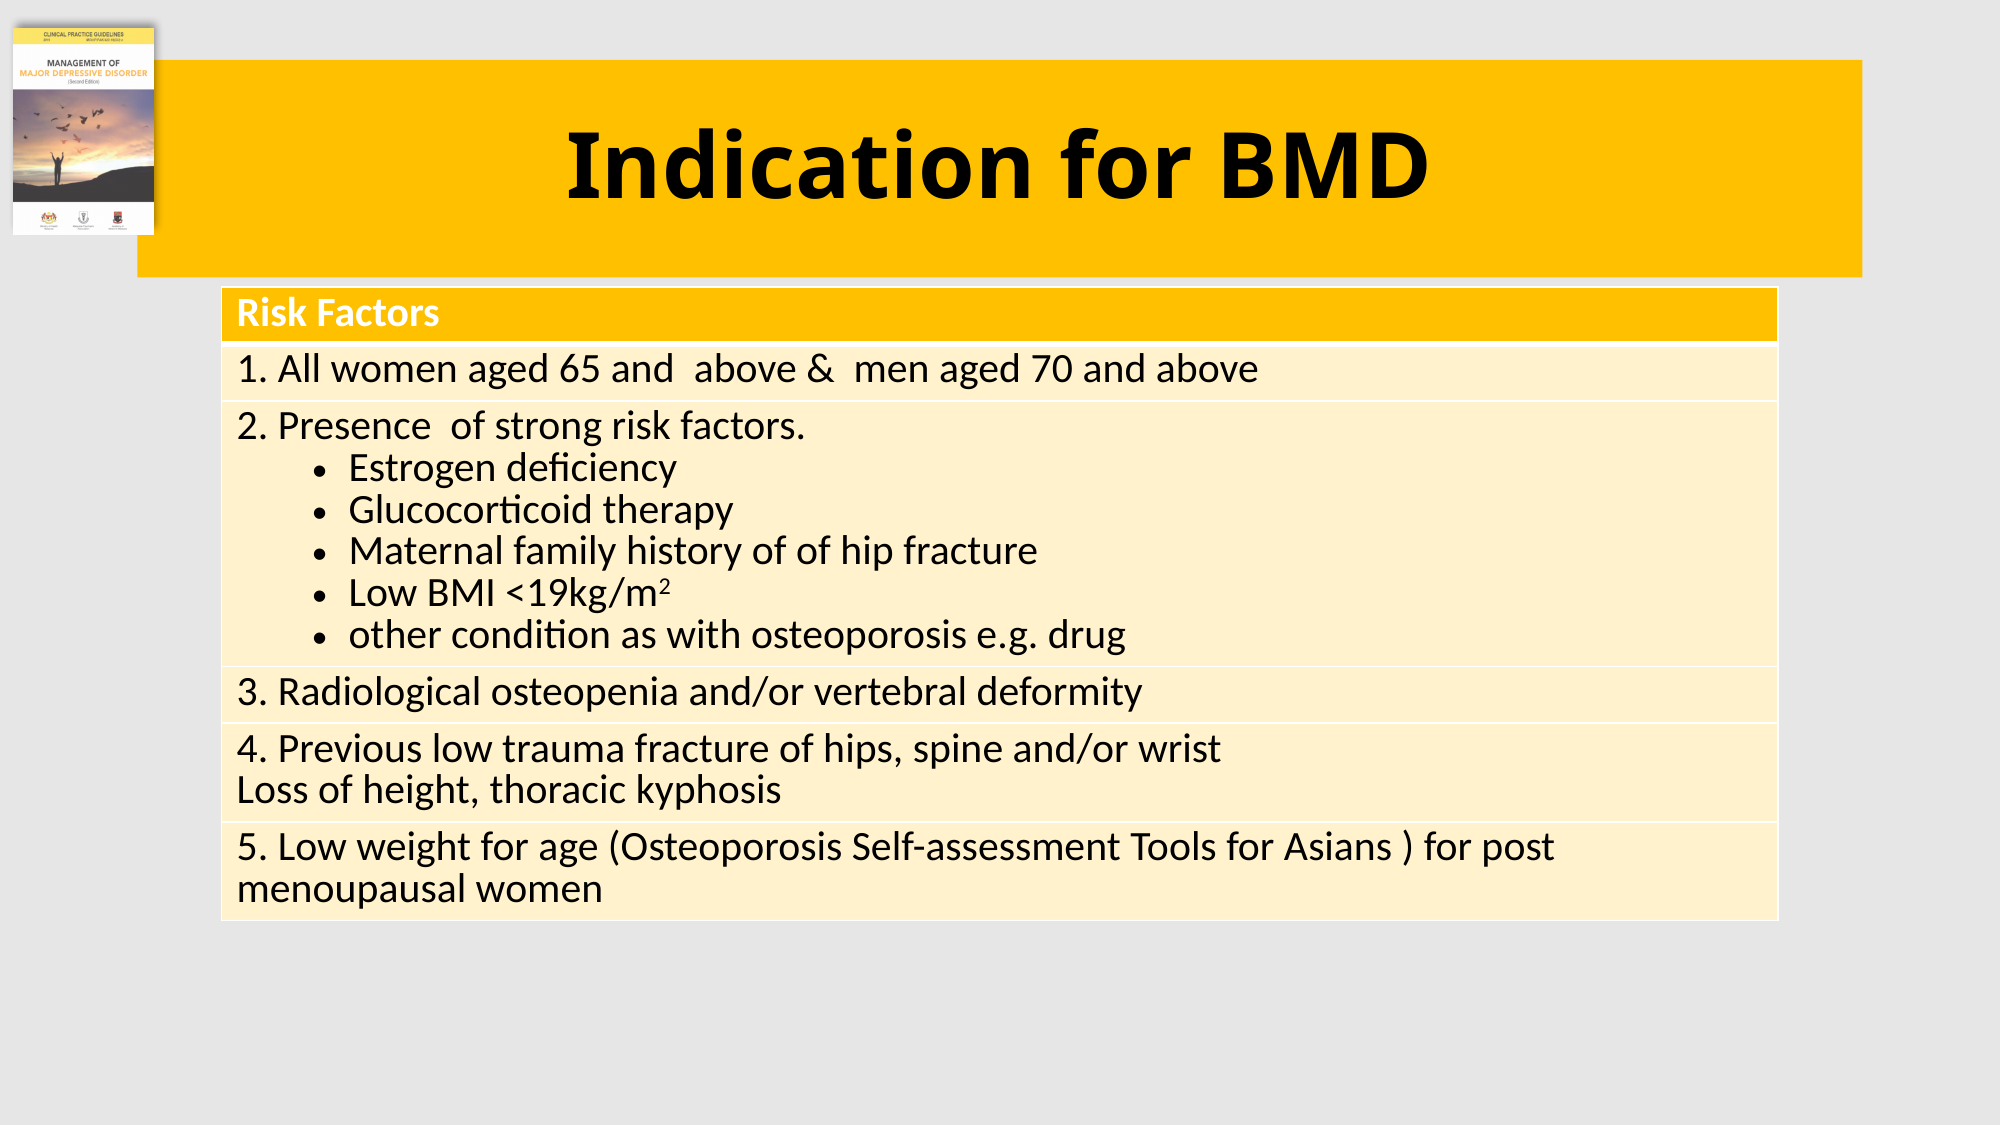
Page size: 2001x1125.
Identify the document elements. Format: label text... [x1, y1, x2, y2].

title Indication for BMD [137, 59, 1863, 278]
table_cell 2. Presence of strong risk factors. Estrogen deficiency Glucocorticoid therapy Maternal family history of of hip fracture Low BMI <19kg/m2 other condition as with osteoporosis e.g. drug [222, 402, 1777, 666]
table_header Risk Factors [222, 288, 1777, 341]
table_cell 1. All women aged 65 and above & men aged 70 and above [222, 347, 1777, 400]
table_cell 3. Radiological osteopenia and/or vertebral deformity [222, 667, 1777, 722]
picture [13, 28, 154, 235]
table_cell 5. Low weight for age (Osteoporosis Self-assessment Tools for Asians ) for post menoupausal women [222, 823, 1777, 920]
table_cell 4. Previous low trauma fracture of hips, spine and/or wrist Loss of height, thoracic kyphosis [222, 724, 1777, 821]
